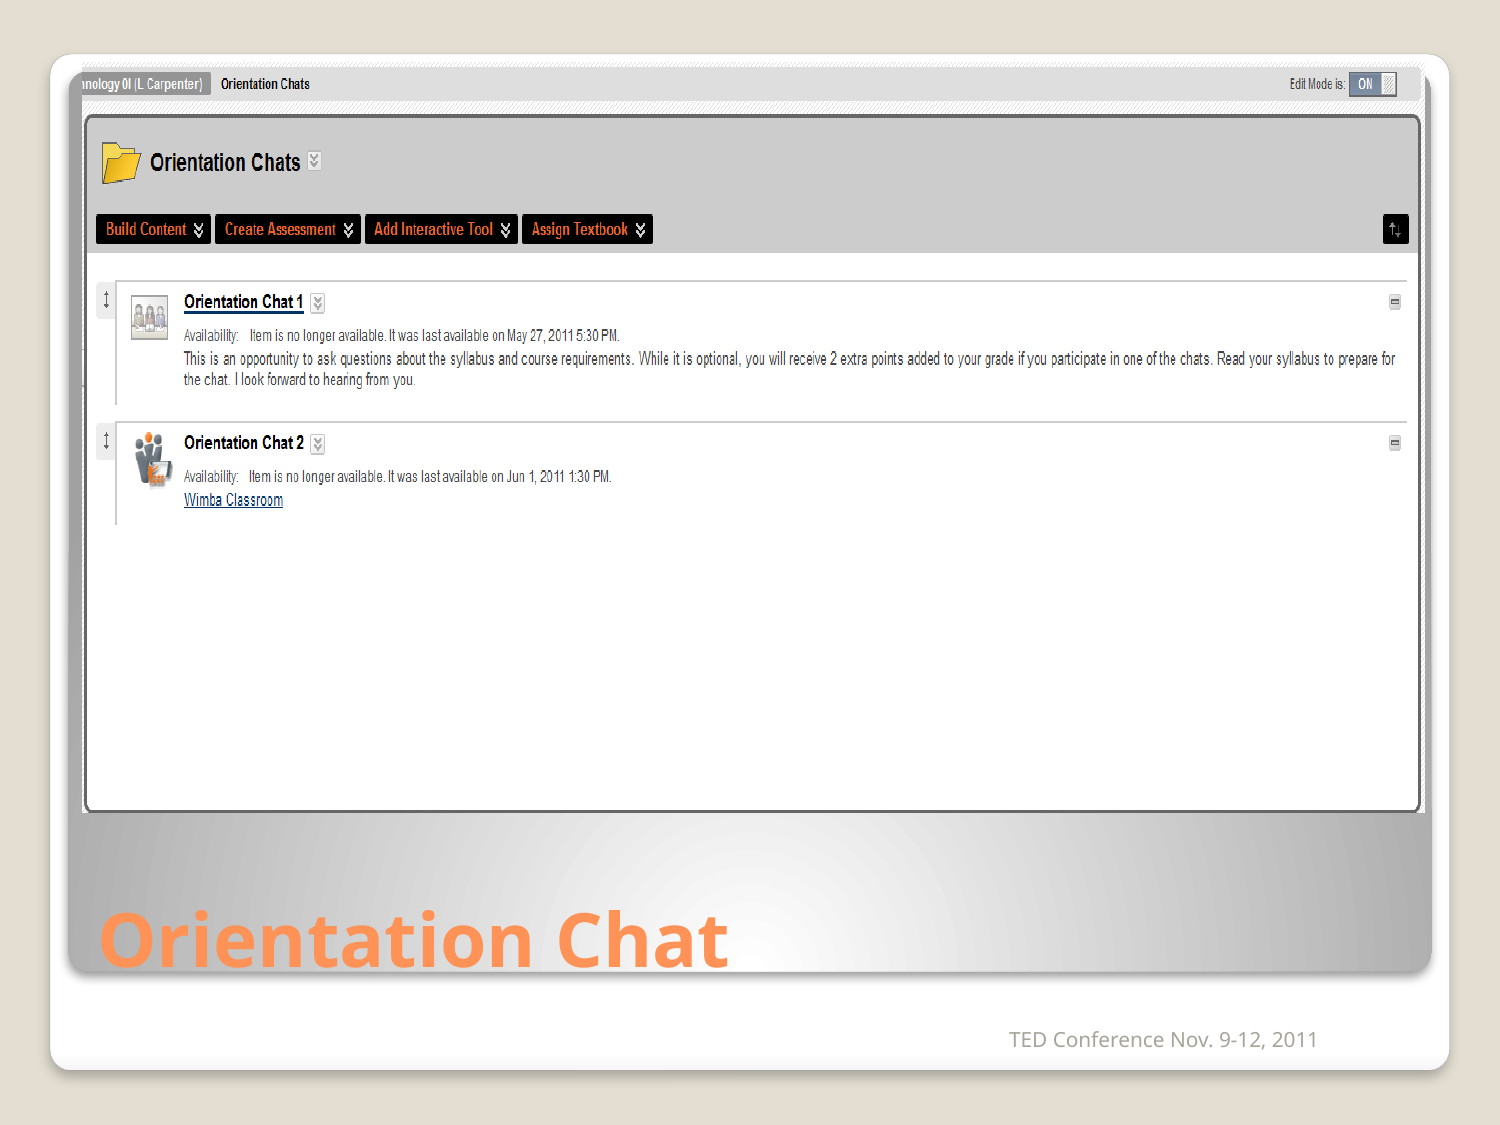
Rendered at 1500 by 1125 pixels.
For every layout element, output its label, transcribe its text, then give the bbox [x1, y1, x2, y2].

title Orientation Chat [82, 825, 1425, 990]
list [82, 62, 1426, 813]
footer TED Conference Nov. 9-12, 2011 [994, 1002, 1370, 1063]
